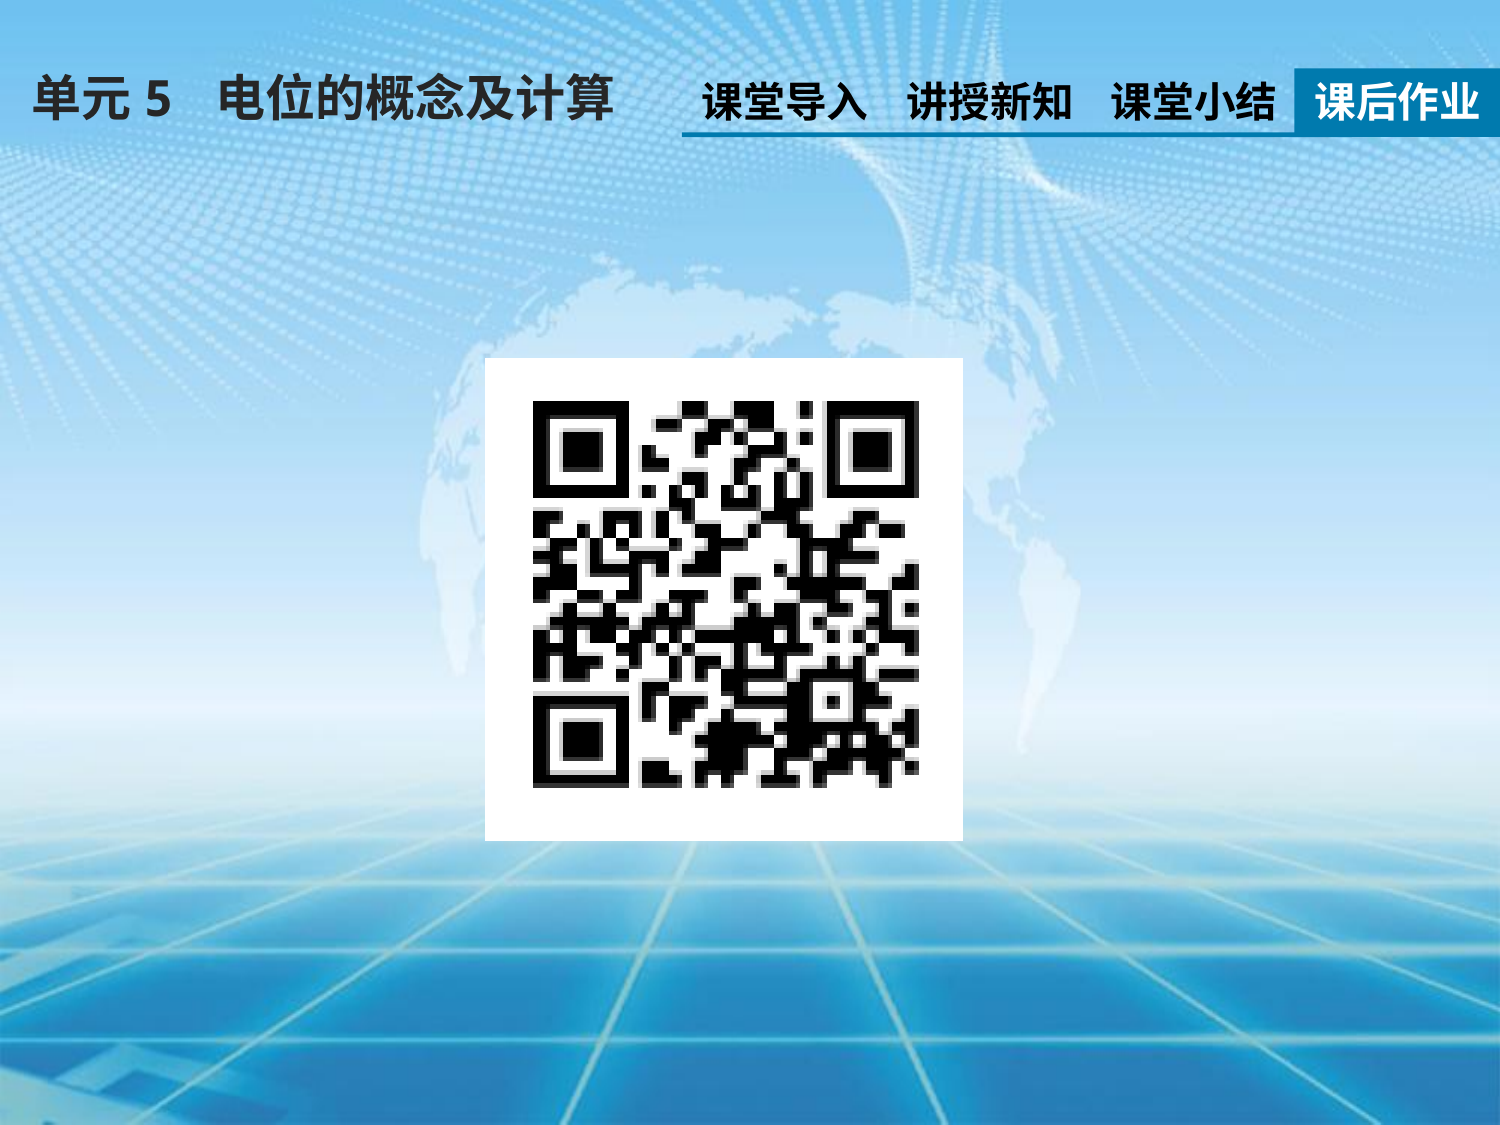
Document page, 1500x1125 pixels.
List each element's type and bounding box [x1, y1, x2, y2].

picture [0, 0, 1500, 1125]
text_box [16, 59, 1500, 135]
